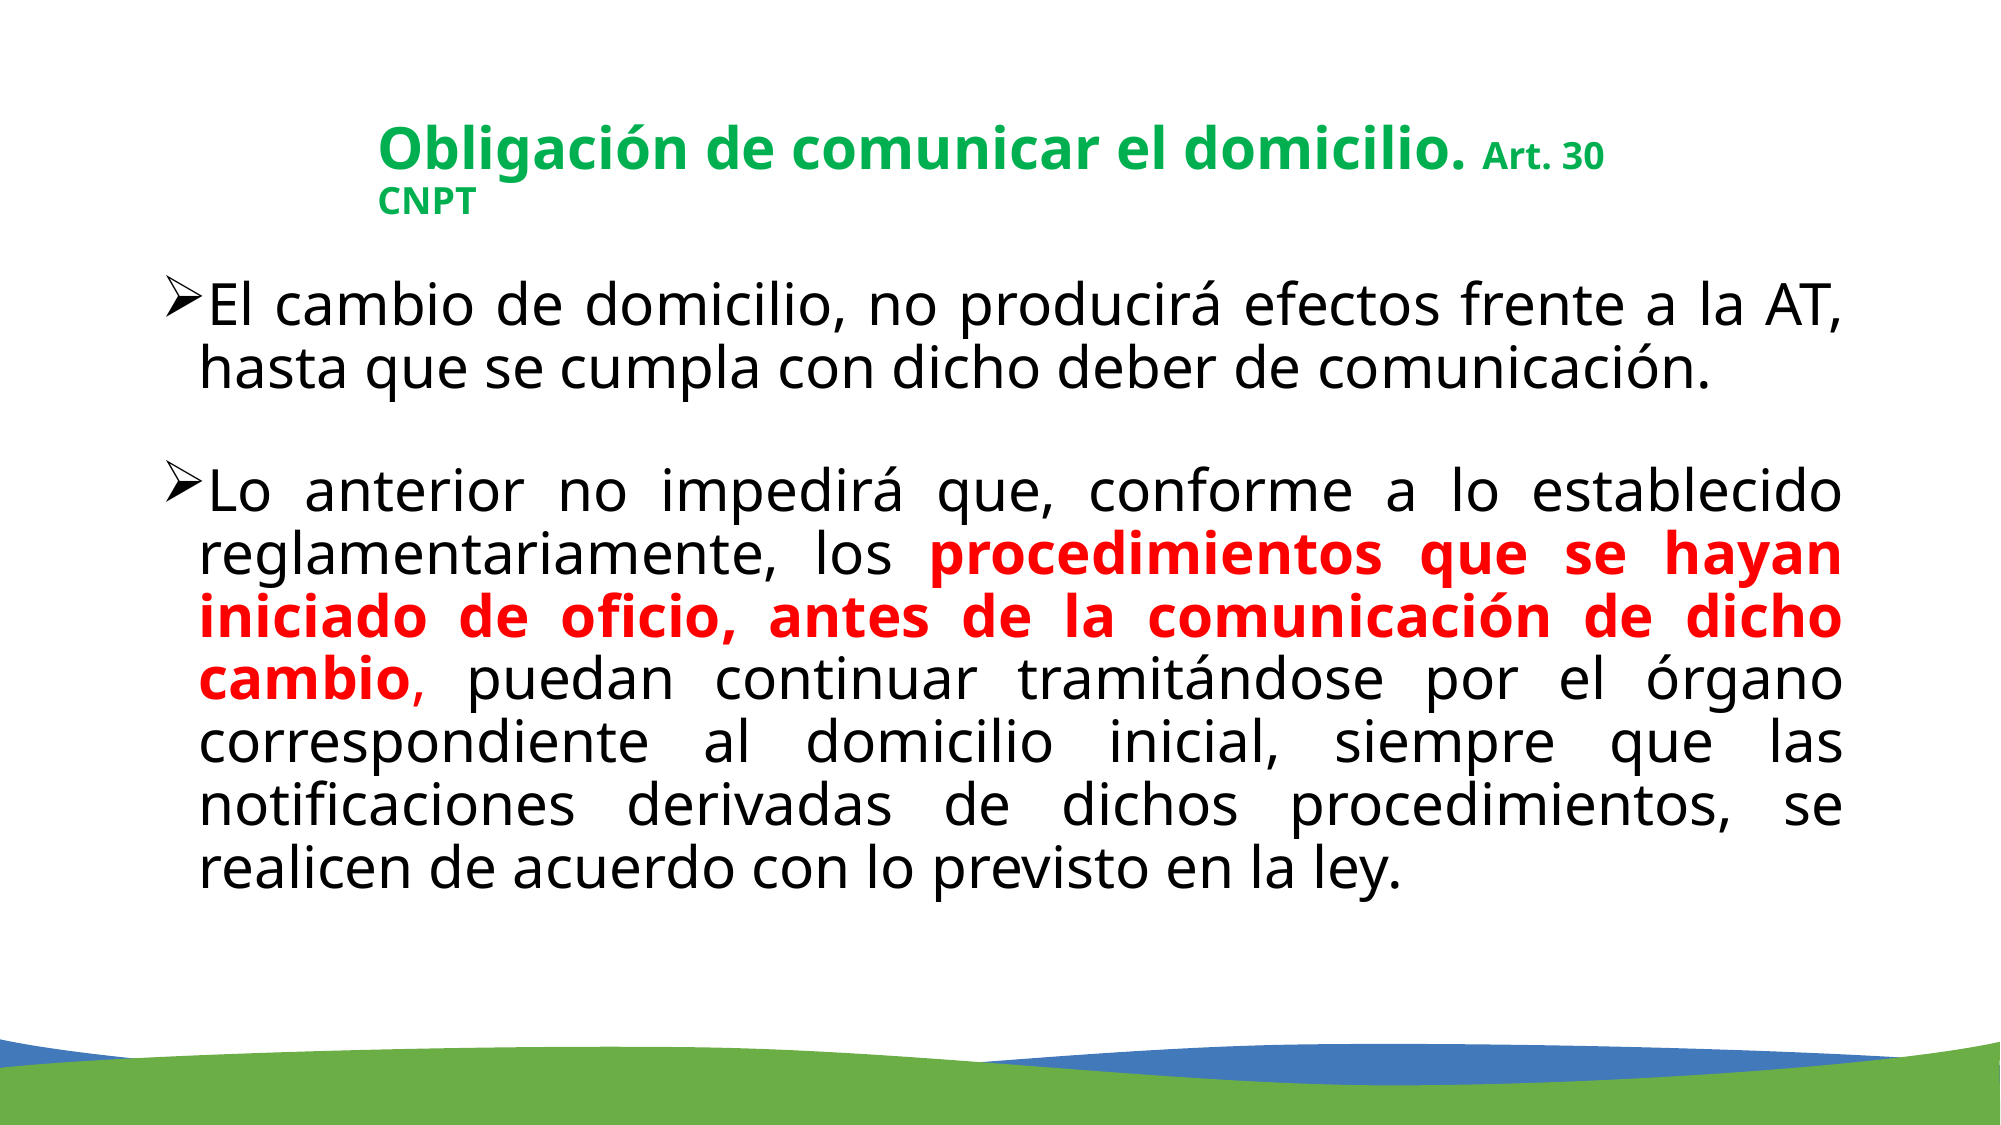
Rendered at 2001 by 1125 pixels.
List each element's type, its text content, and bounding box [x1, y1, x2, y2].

text_box El cambio de domicilio, no producirá efectos frente a la AT, hasta que se cumpla con dicho deber de comunicación. Lo anterior no impedirá que, conforme a lo establecido reglamentariamente, los procedimientos que se hayan iniciado de oficio, antes de la comunicación de dicho cambio, puedan continuar tramitándose por el órgano correspondiente al domicilio inicial, siempre que las notificaciones derivadas de dichos procedimientos, se realicen de acuerdo con lo previsto en la ley. [146, 268, 1860, 1035]
title Obligación de comunicar el domicilio. Art. 30 CNPT [362, 79, 1699, 263]
